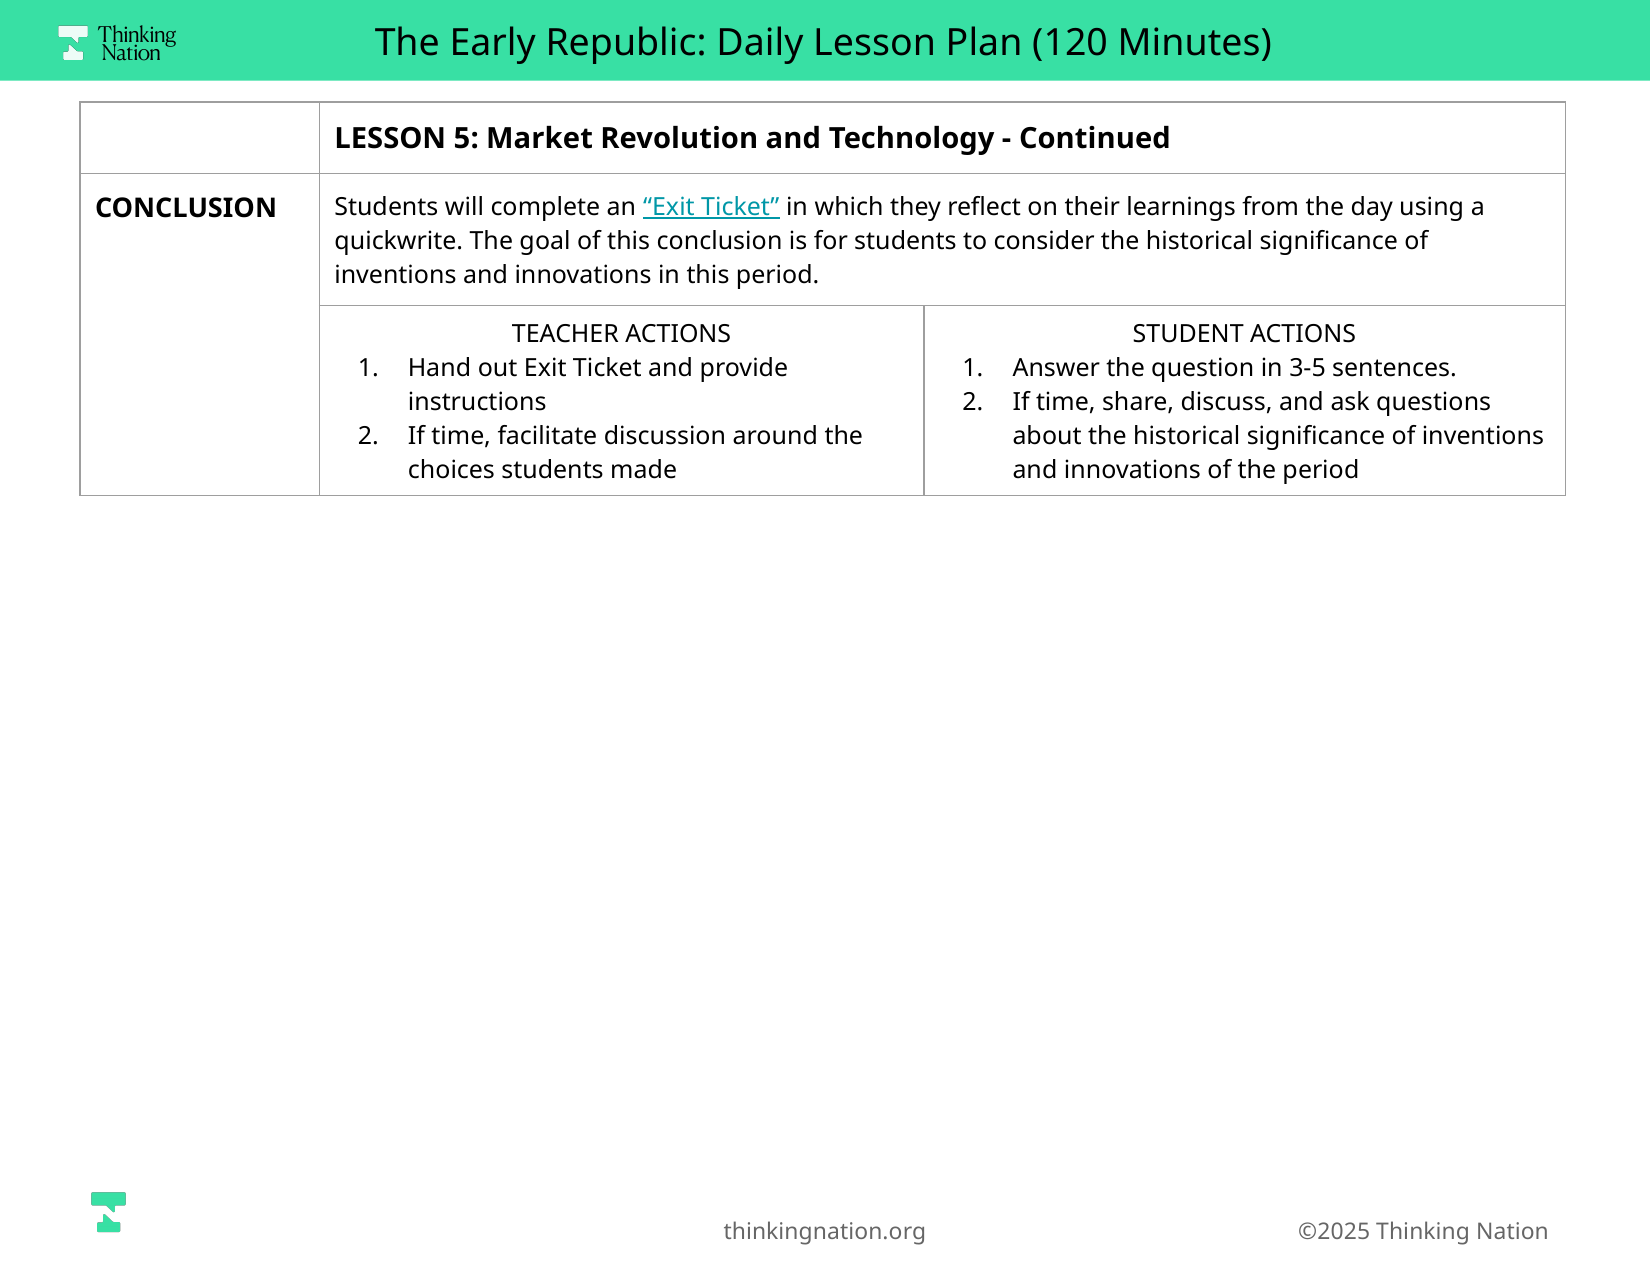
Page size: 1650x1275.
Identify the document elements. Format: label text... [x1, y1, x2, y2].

picture [80, 1184, 136, 1240]
picture [45, 14, 180, 71]
text_box The Early Republic: Daily Lesson Plan (120 Minutes) [0, 0, 1650, 81]
table_cell STUDENT ACTIONS Answer the question in 3-5 sentences. If time, share, discuss, and ask questions about the historical significance of inventions and innovations of the period [925, 306, 1565, 495]
text_box thinkingnation.org [629, 1200, 1021, 1240]
table_header [81, 103, 319, 173]
text_box ©2025 Thinking Nation [1174, 1200, 1566, 1240]
table_cell CONCLUSION [81, 174, 319, 495]
table_cell TEACHER ACTIONS Hand out Exit Ticket and provide instructions If time, facilitate discussion around the choices students made [320, 306, 923, 495]
table_header LESSON 5: Market Revolution and Technology - Continued [320, 103, 1565, 173]
table_cell Students will complete an “Exit Ticket” in which they reflect on their learnings from the day using a quickwrite. The goal of this conclusion is for students to consider the historical significance of inventions and innovations in this period. [320, 174, 1565, 305]
